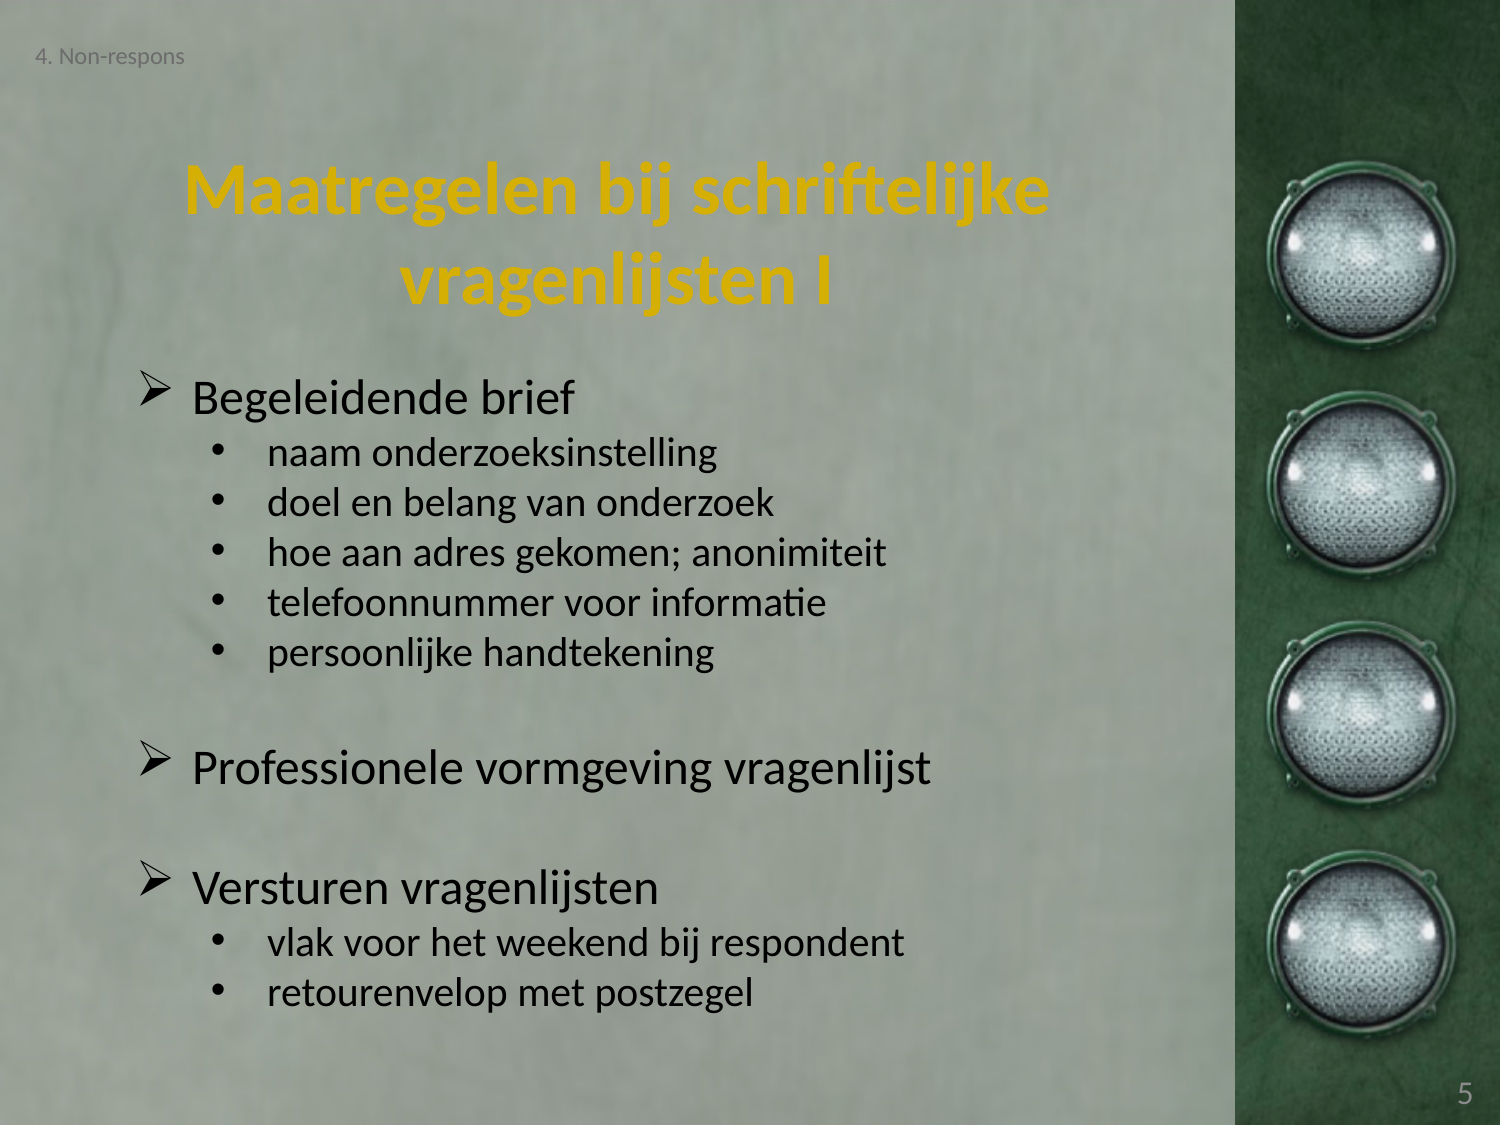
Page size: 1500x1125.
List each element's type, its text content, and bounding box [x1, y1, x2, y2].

title 4. Non-respons [19, 32, 377, 77]
text_box Begeleidende brief naam onderzoeksinstelling doel en belang van onderzoek hoe aan adres gekomen; anonimiteit telefoonnummer voor informatie persoonlijke handtekening Professionele vormgeving vragenlijst Versturen vragenlijsten vlak voor het weekend bij respondent retourenvelop met postzegel [121, 297, 1229, 1023]
picture [0, 0, 1500, 1125]
subtitle Maatregelen bij schriftelijke vragenlijsten I [0, 131, 1229, 276]
